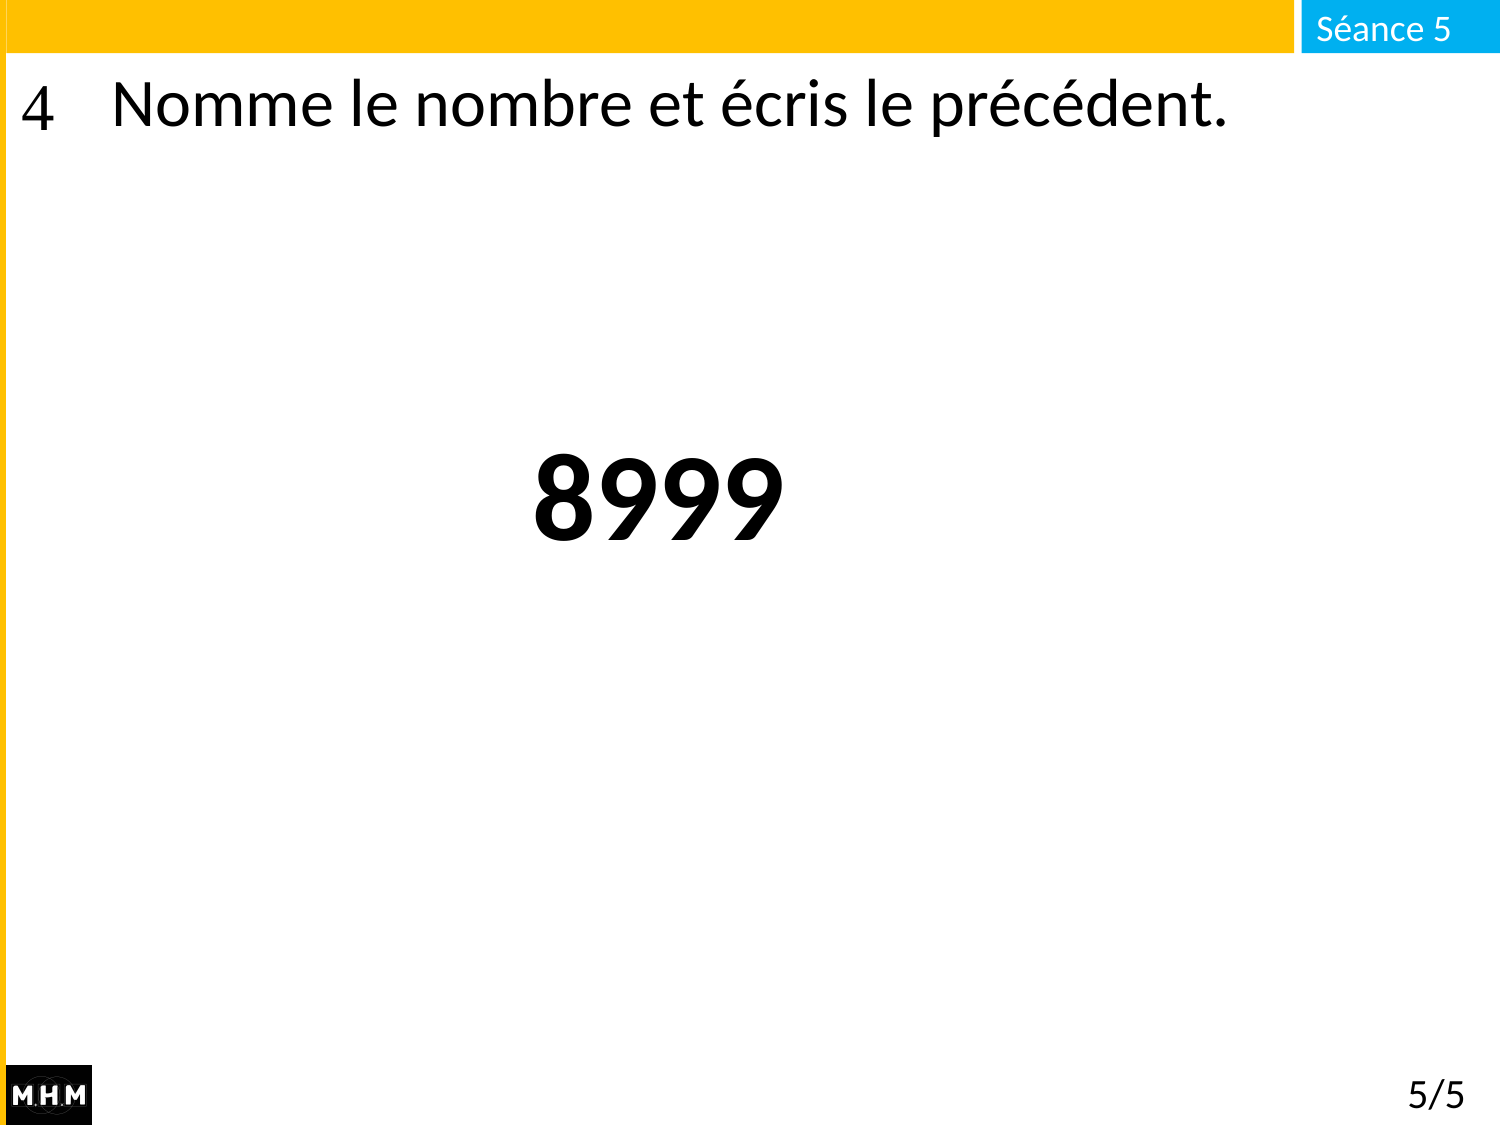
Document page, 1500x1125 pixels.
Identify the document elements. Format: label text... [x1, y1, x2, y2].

list 5/5 [1373, 1064, 1500, 1125]
picture [6, 1065, 92, 1125]
title Nomme le nombre et écris le précédent. [96, 60, 1391, 150]
text_box 8999 [419, 408, 898, 574]
